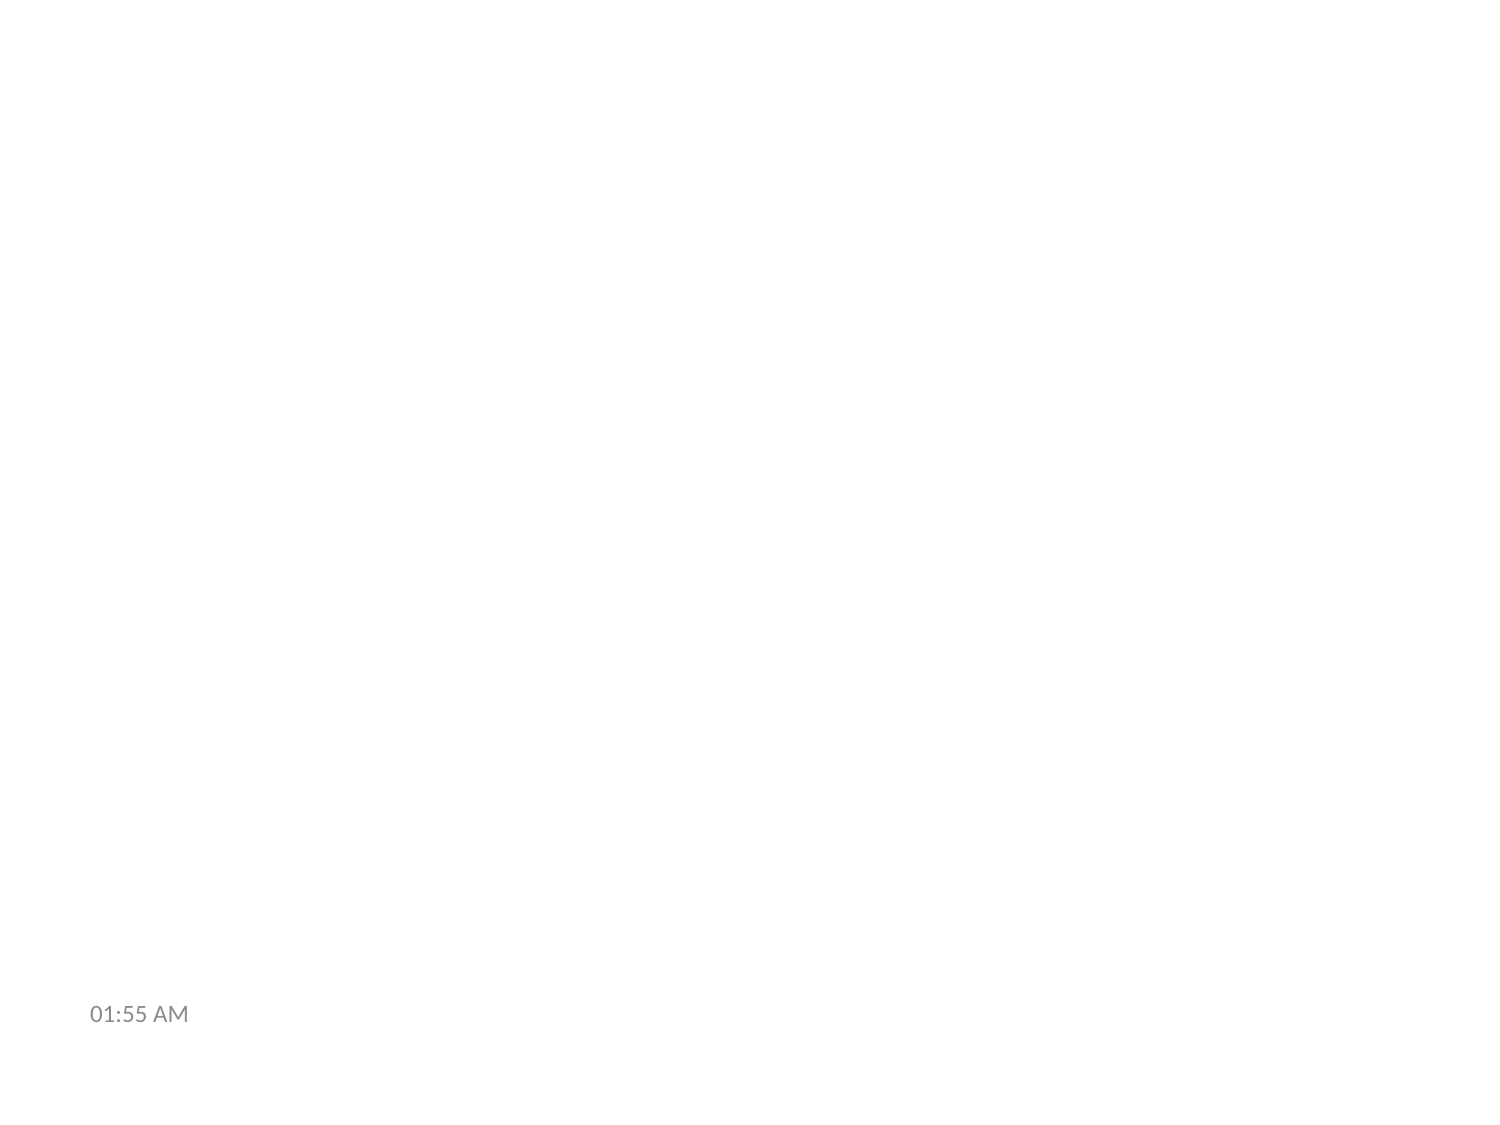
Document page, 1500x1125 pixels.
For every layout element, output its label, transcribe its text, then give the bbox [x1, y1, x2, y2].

text_box 3:35 PM [75, 982, 425, 1043]
